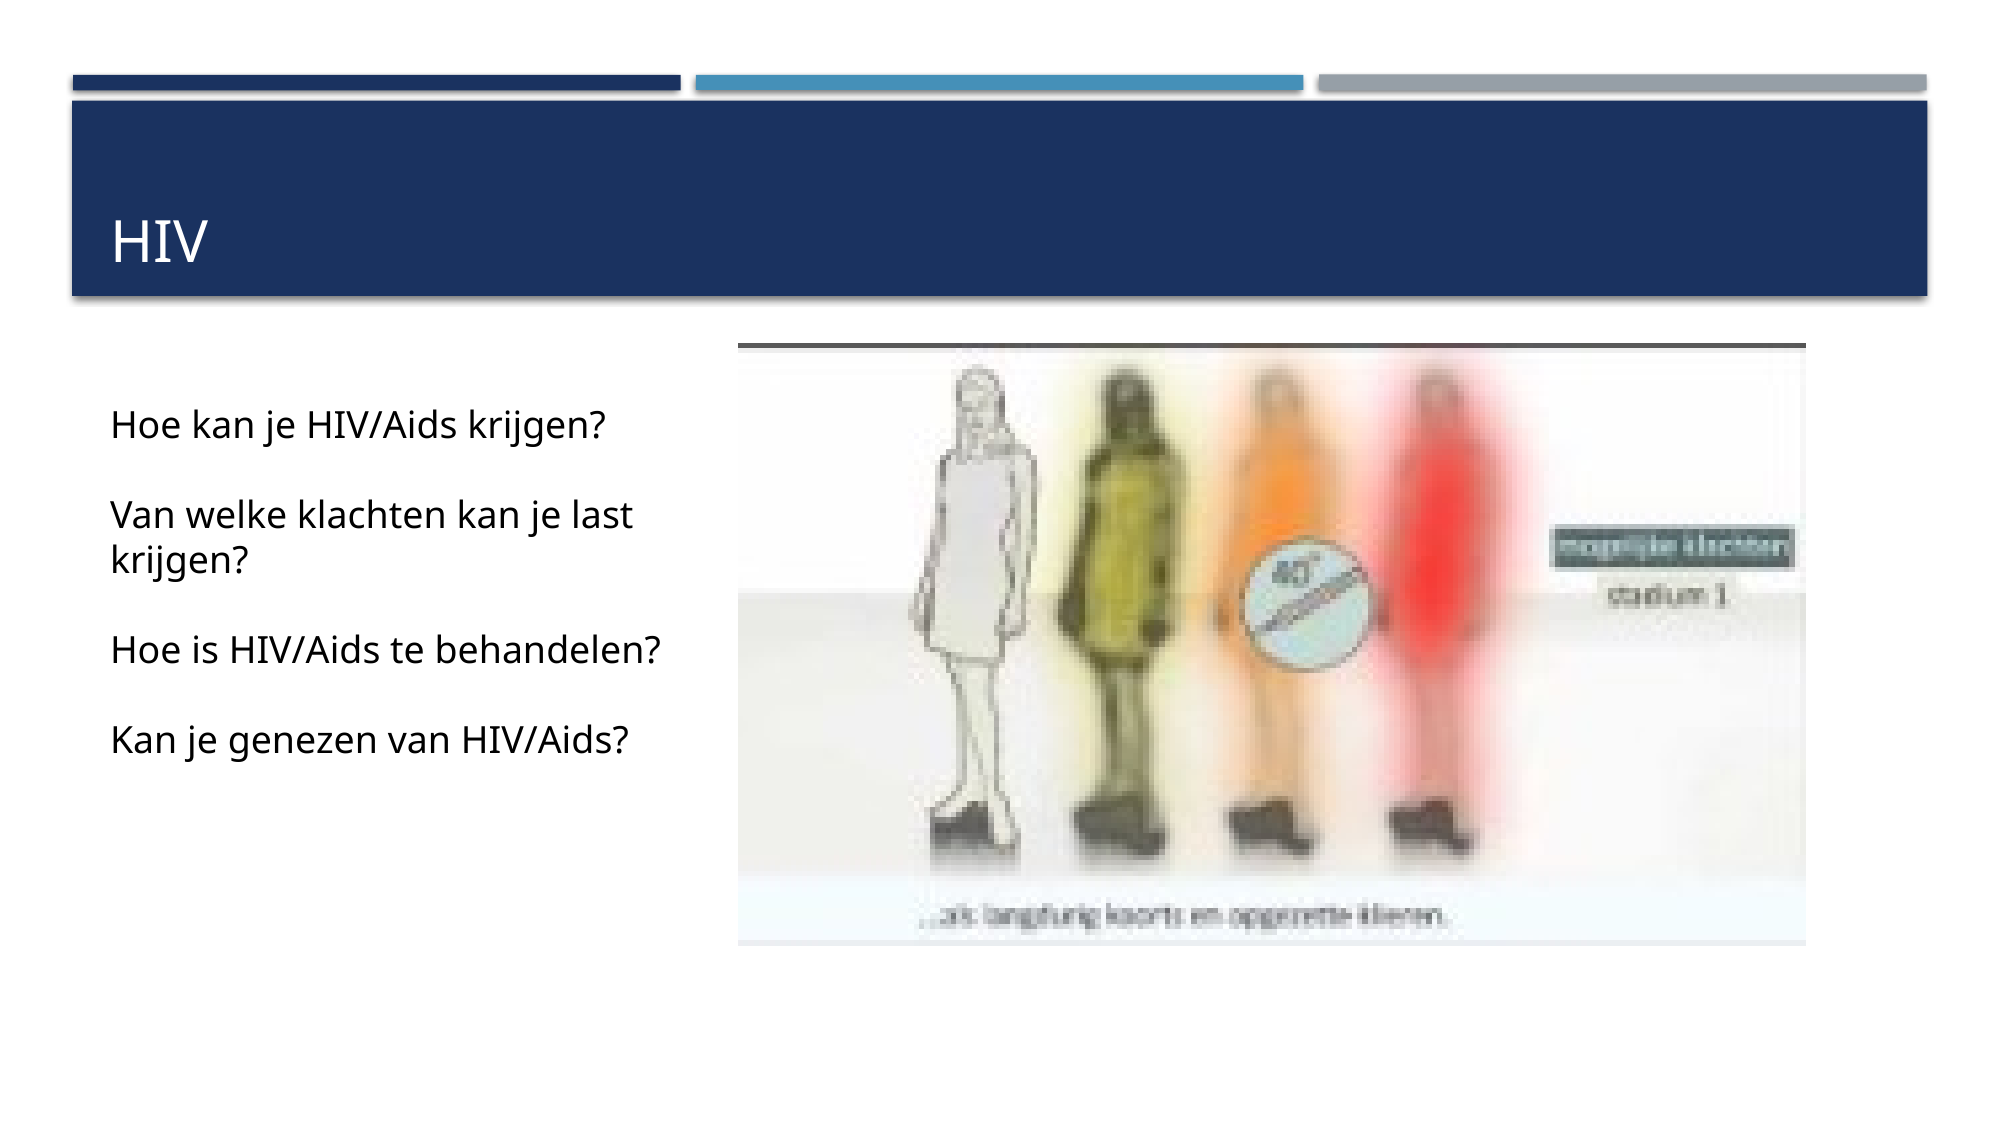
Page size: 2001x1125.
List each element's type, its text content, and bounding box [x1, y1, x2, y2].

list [737, 342, 1807, 947]
title HIV [95, 115, 1905, 282]
text_box Hoe kan je HIV/Aids krijgen? Van welke klachten kan je last krijgen? Hoe is HIV/Aids te behandelen? Kan je genezen van HIV/Aids? [95, 393, 683, 769]
